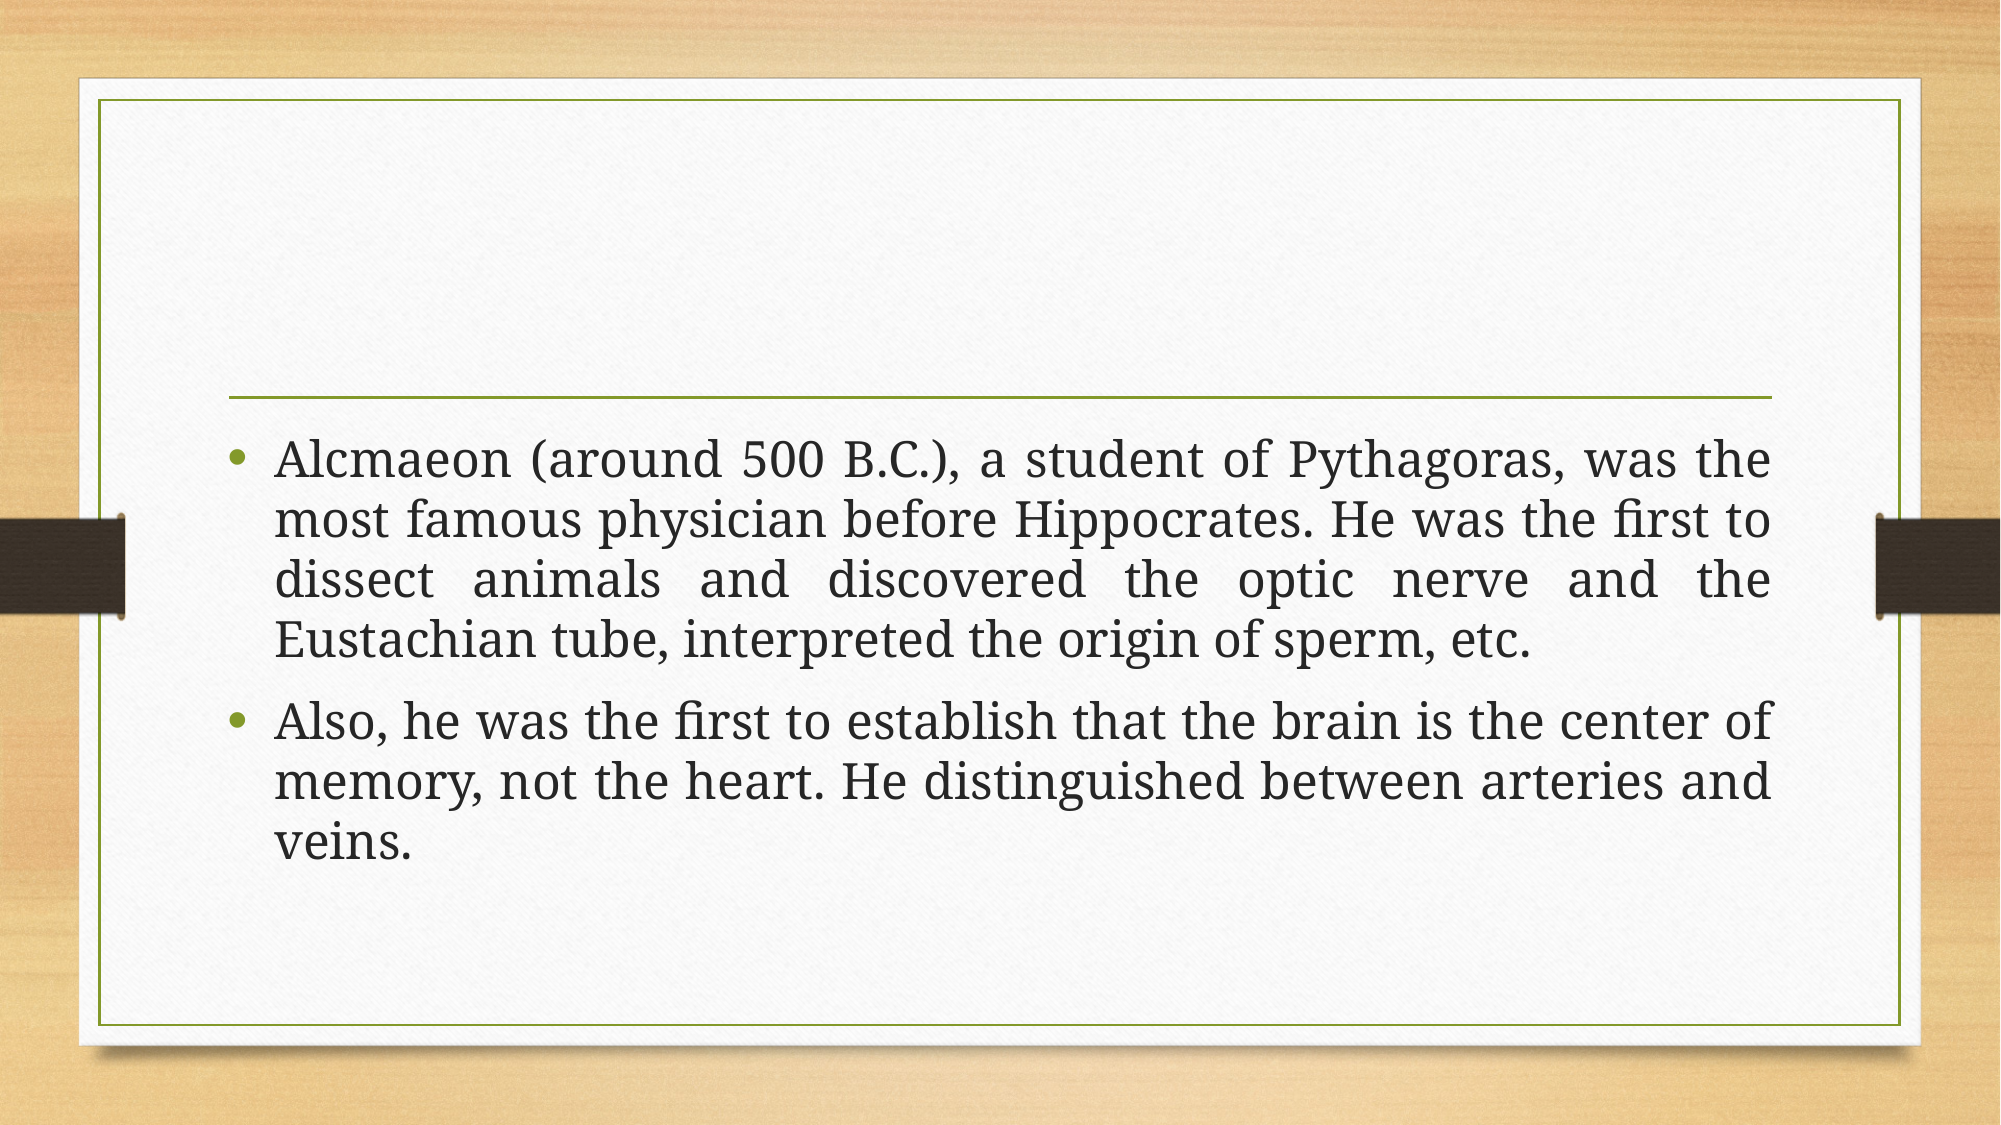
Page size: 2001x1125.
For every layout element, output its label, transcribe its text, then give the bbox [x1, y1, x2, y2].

picture [0, 0, 2001, 1125]
list Alcmaeon (around 500 B.C.), a student of Pythagoras, was the most famous physician before Hippocrates. He was the first to dissect animals and discovered the optic nerve and the Eustachian tube, interpreted the origin of sperm, etc. Also, he was the first to establish that the brain is the center of memory, not the heart. He distinguished between arteries and veins.​ [212, 419, 1788, 964]
